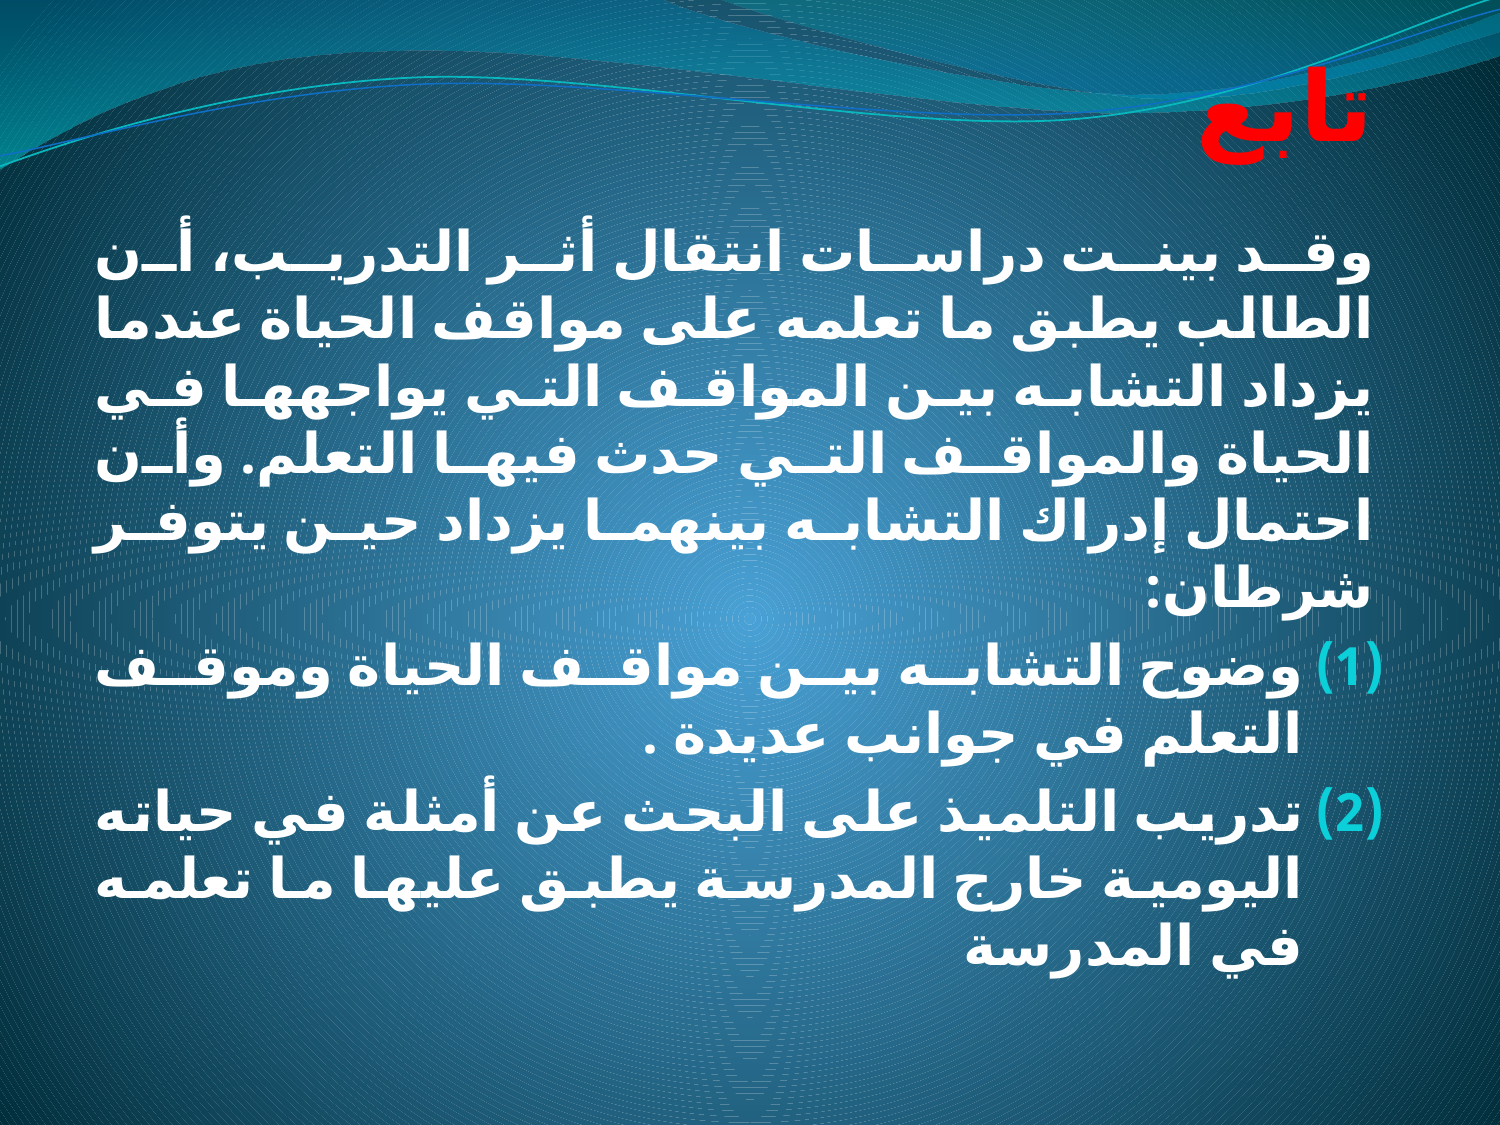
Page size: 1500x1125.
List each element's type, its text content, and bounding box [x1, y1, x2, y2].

title تابع [88, 42, 1377, 161]
subtitle وقد بينت دراسات انتقال أثر التدريب، أن الطالب يطبق ما تعلمه على مواقف الحياة عندما يزداد التشابه بين المواقف التي يواجهها في الحياة والمواقف التي حدث فيها التعلم. وأن احتمال إدراك التشابه بينهما يزداد حين يتوفر شرطان: وضوح التشابه بين مواقف الحياة وموقف التعلم في جوانب عديدة . تدريب التلميذ على البحث عن أمثلة في حياته اليومية خارج المدرسة يطبق عليها ما تعلمه في المدرسة [88, 208, 1377, 988]
